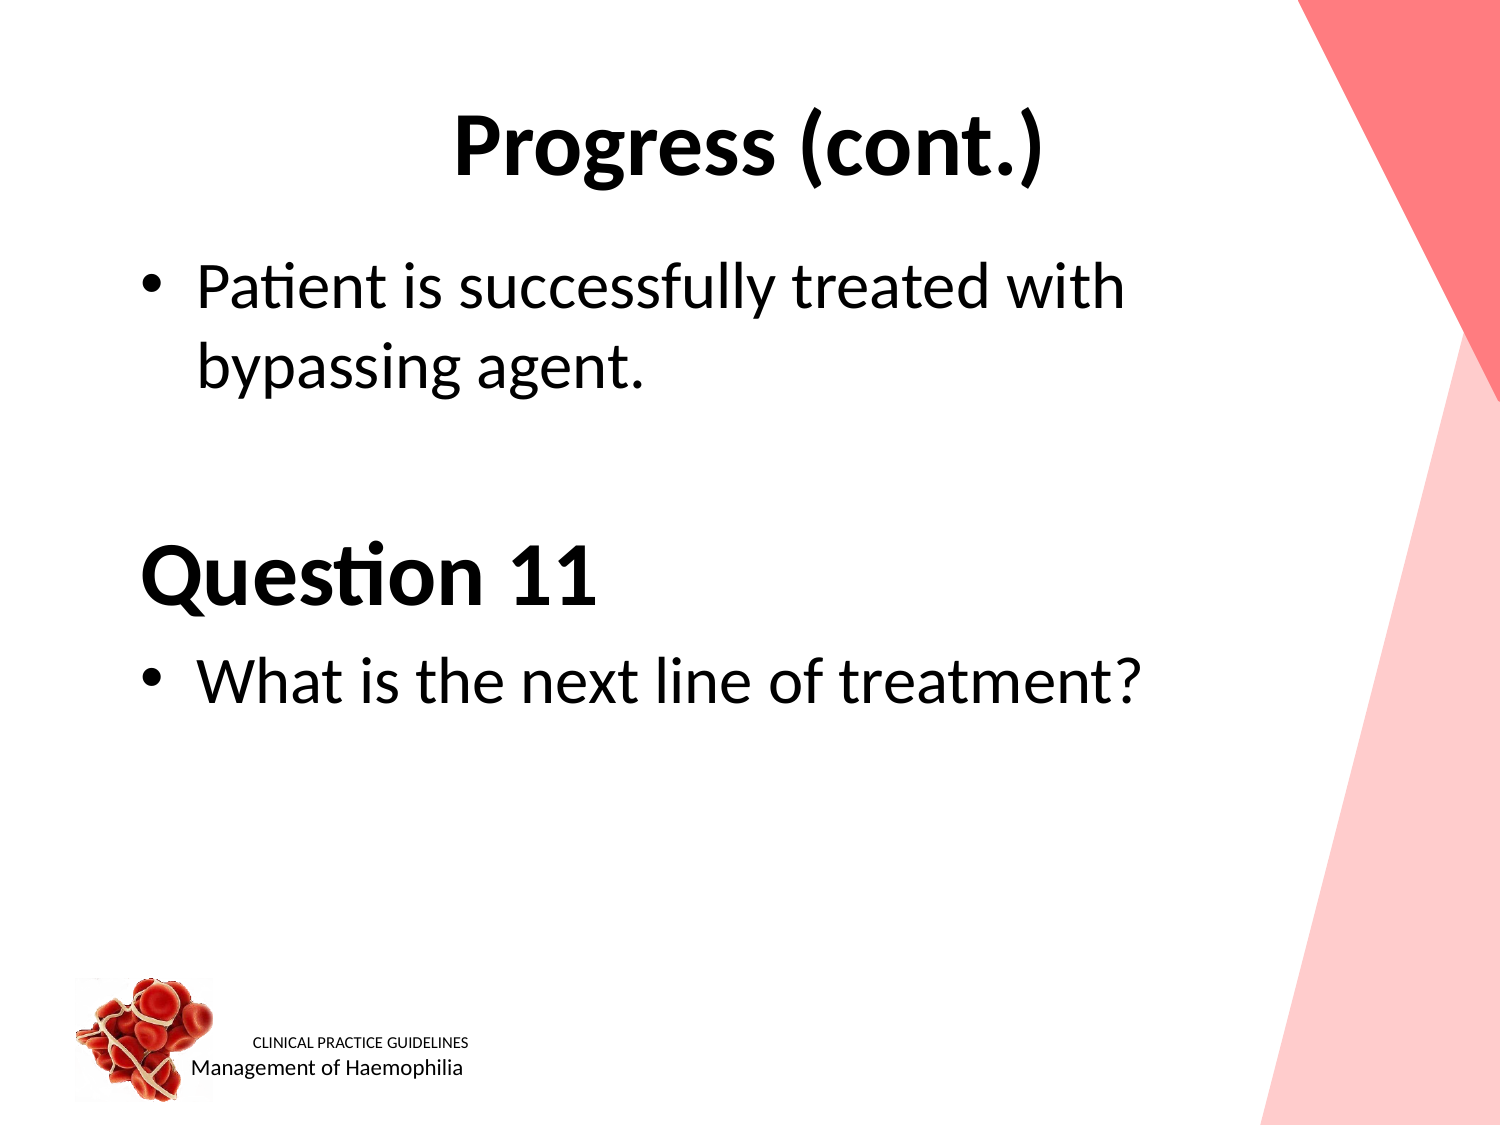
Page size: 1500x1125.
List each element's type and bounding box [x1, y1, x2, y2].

text_box [74, 0, 1500, 1125]
